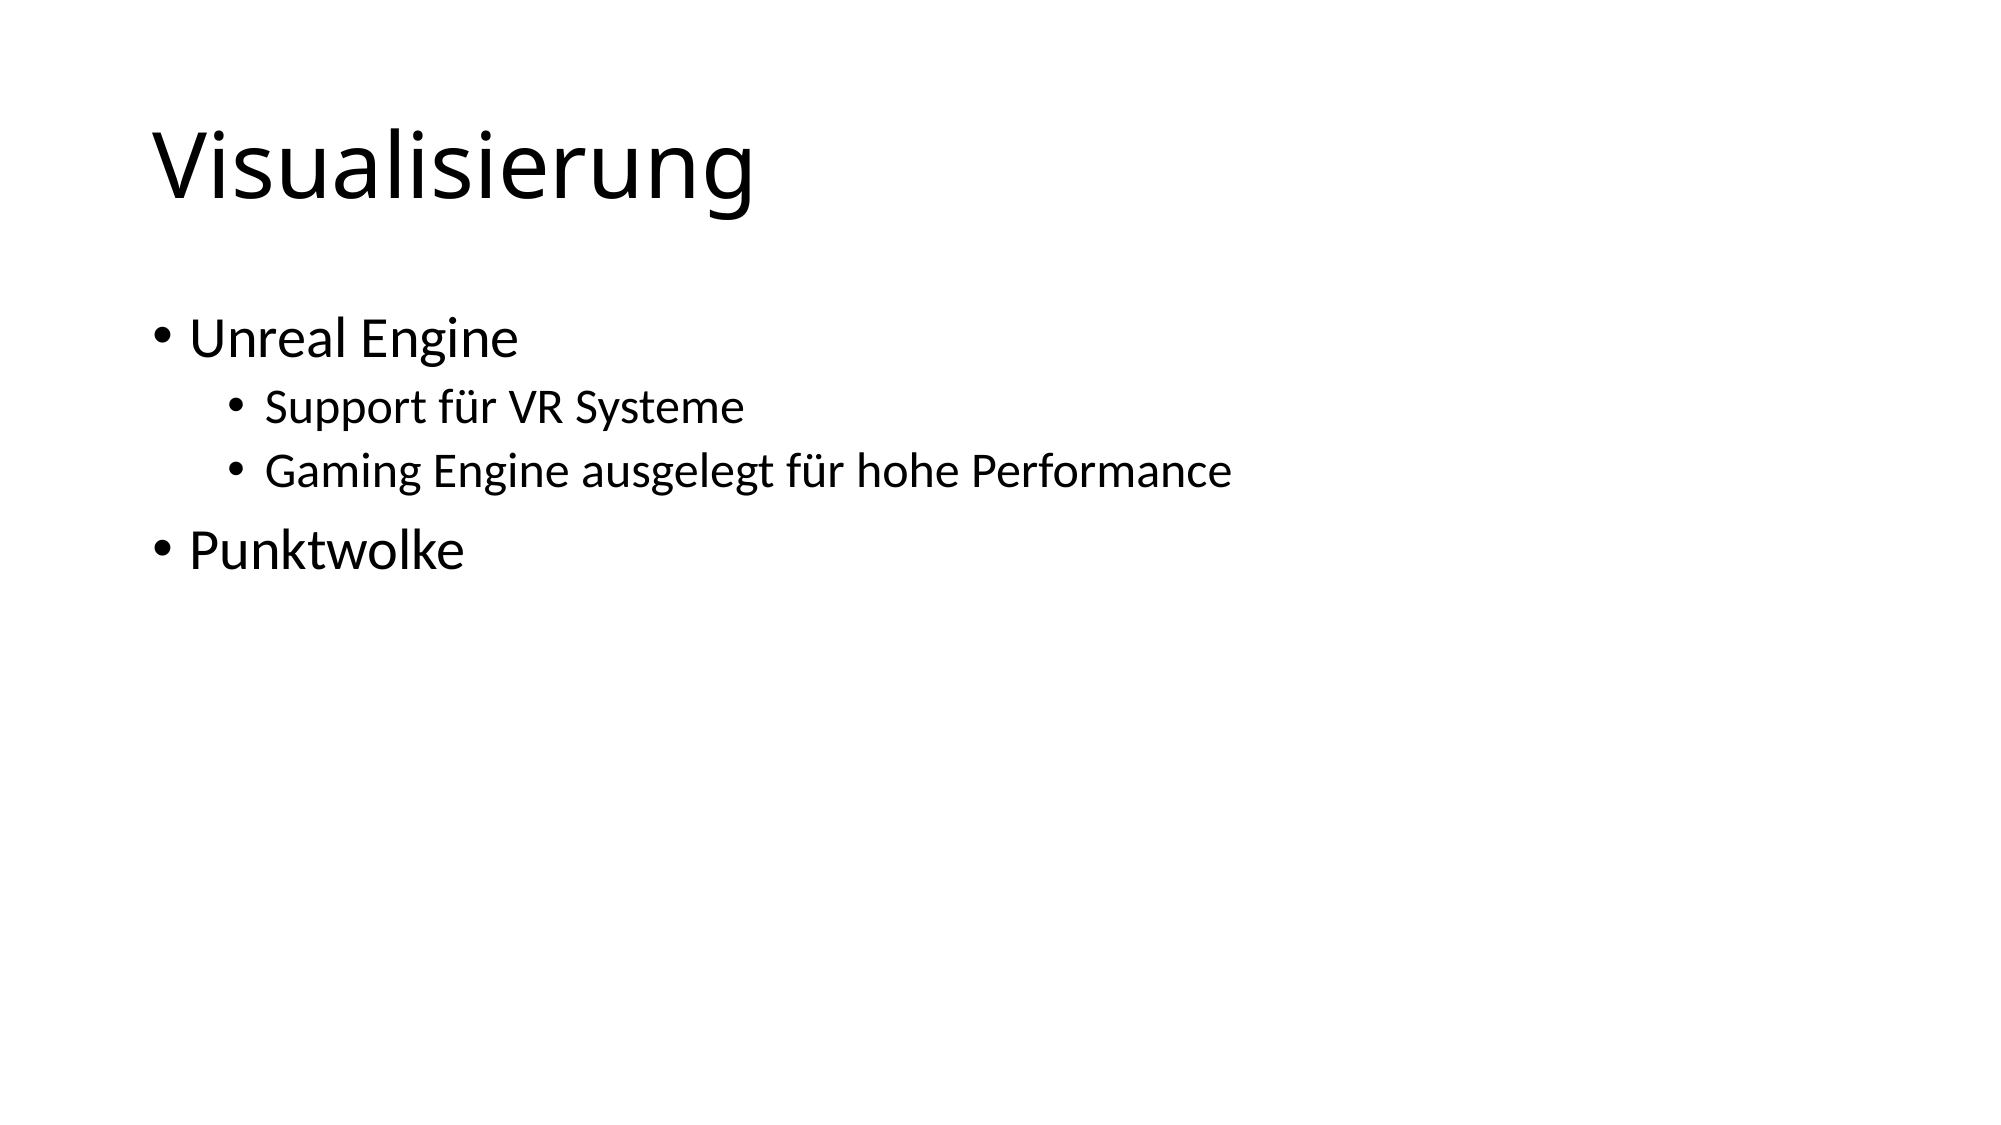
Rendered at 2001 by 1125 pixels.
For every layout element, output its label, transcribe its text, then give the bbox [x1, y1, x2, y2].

title Visualisierung [137, 59, 1863, 278]
list Unreal Engine Support für VR Systeme Gaming Engine ausgelegt für hohe Performance Punktwolke [137, 299, 1863, 1014]
